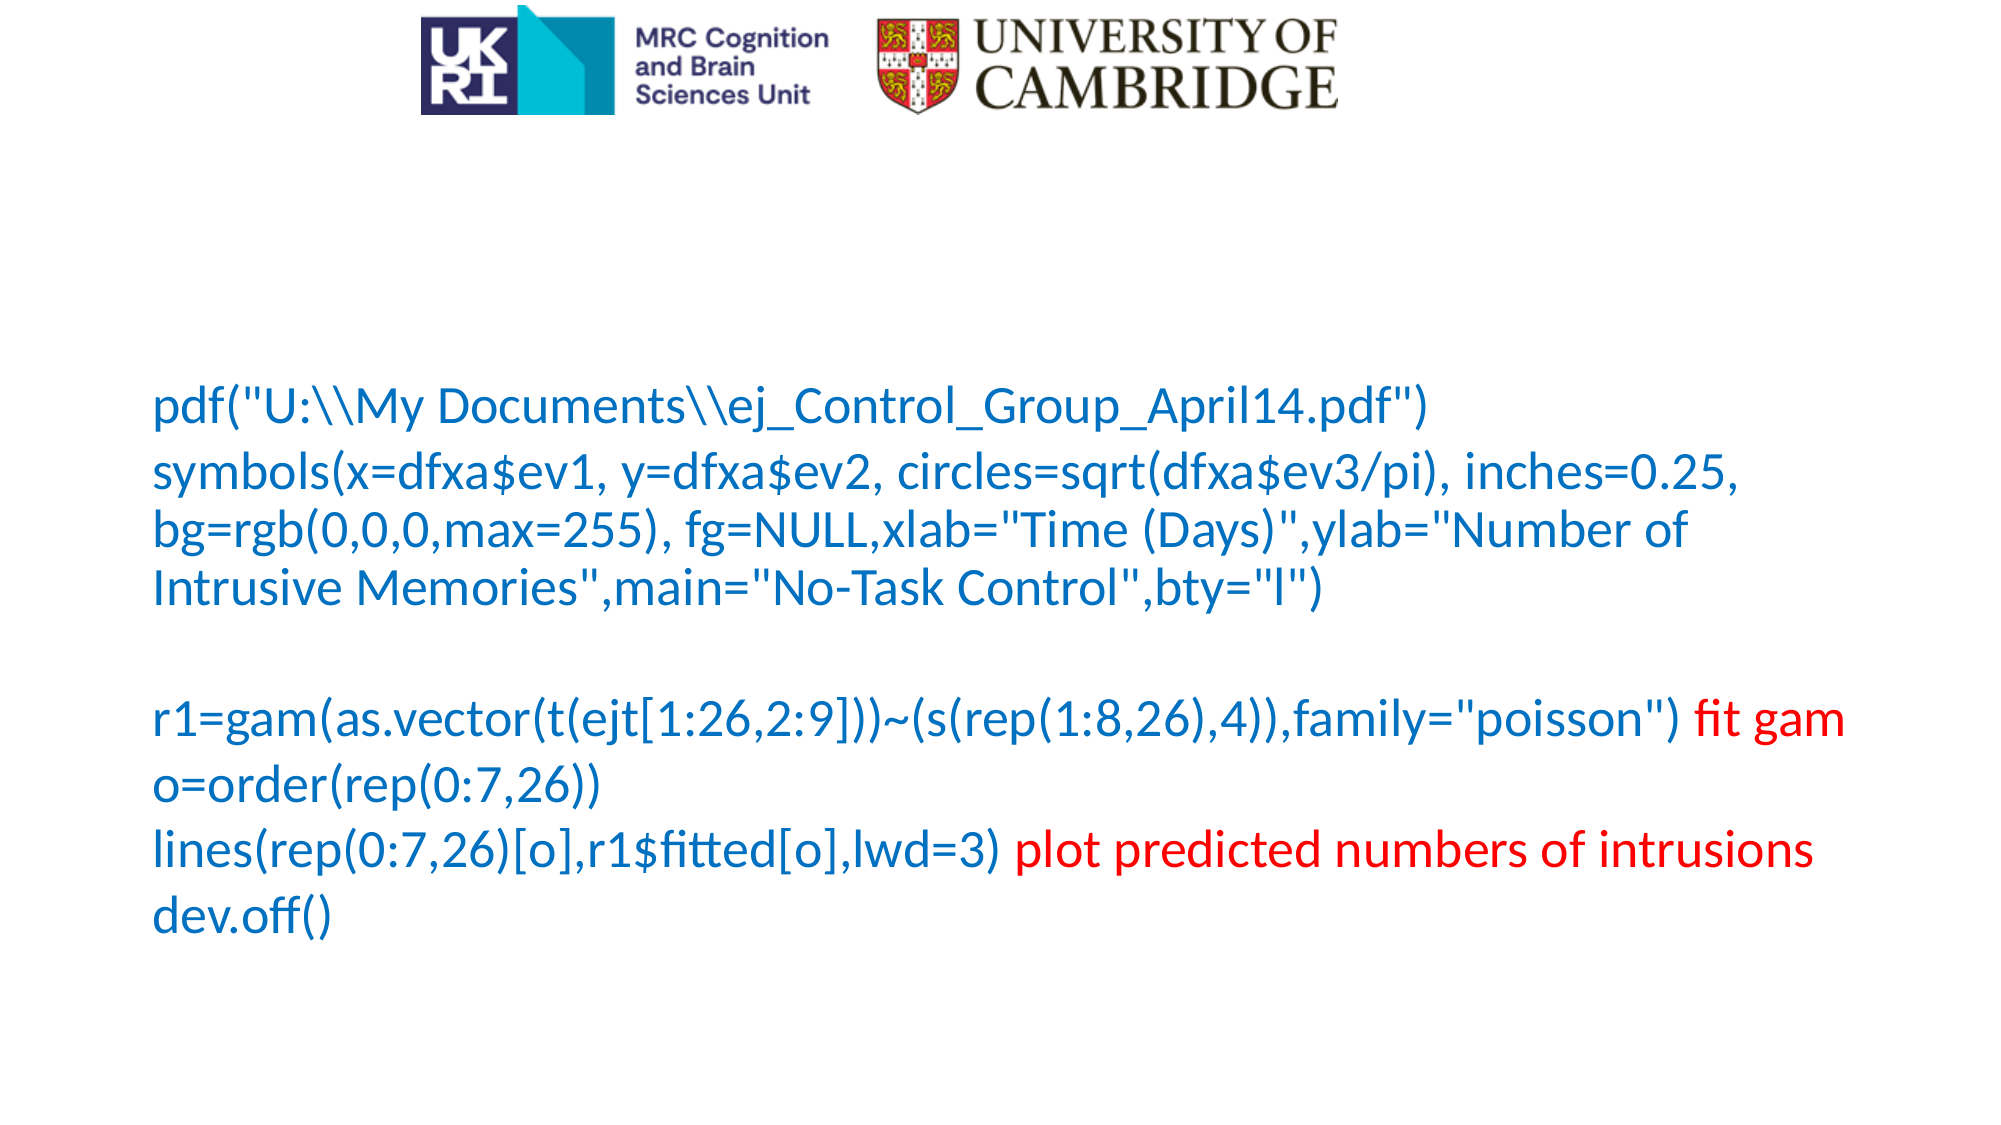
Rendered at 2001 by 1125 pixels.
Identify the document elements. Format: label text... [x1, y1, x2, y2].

list pdf("U:\\My Documents\\ej_Control_Group_April14.pdf") symbols(x=dfxa$ev1, y=dfxa$ev2, circles=sqrt(dfxa$ev3/pi), inches=0.25, bg=rgb(0,0,0,max=255), fg=NULL,xlab="Time (Days)",ylab="Number of Intrusive Memories",main="No-Task Control",bty="l") r1=gam(as.vector(t(ejt[1:26,2:9]))~(s(rep(1:8,26),4)),family="poisson") fit gam o=order(rep(0:7,26)) lines(rep(0:7,26)[o],r1$fitted[o],lwd=3) plot predicted numbers of intrusions dev.off() [137, 299, 1863, 1014]
picture [421, 5, 1338, 115]
